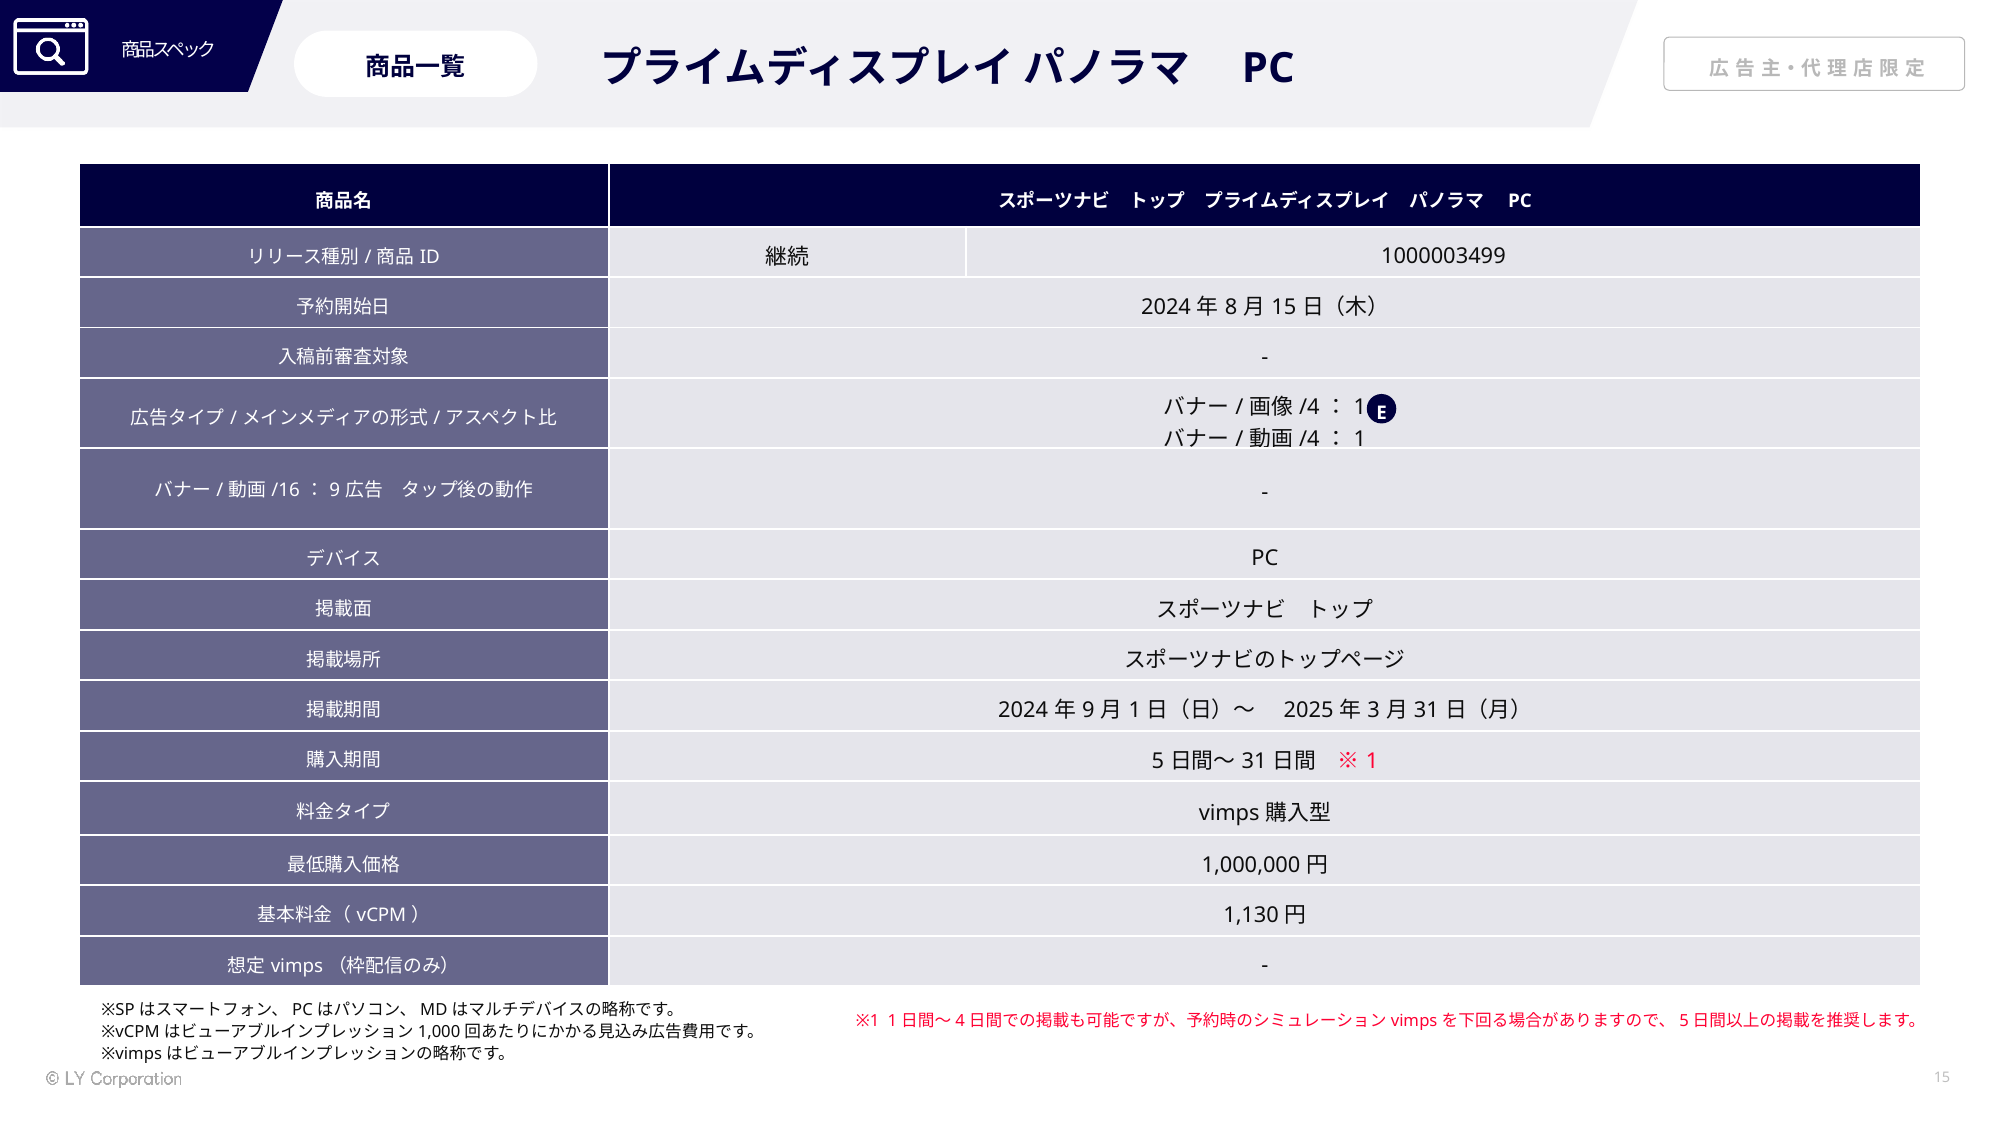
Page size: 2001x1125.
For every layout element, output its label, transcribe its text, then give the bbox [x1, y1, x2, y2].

table_cell - [610, 937, 1920, 985]
table_cell 5日間～31日間 ※1 [610, 732, 1920, 780]
table_cell 基本料金（vCPM） [80, 886, 608, 935]
table_cell バナー/動画/16：9広告 タップ後の動作 [80, 449, 608, 528]
table_cell 購入期間 [80, 732, 608, 780]
table_cell - [610, 328, 1920, 377]
table_cell 入稿前審査対象 [80, 328, 608, 377]
table_cell スポーツナビのトップページ [610, 631, 1920, 679]
text_box ※SPはスマートフォン、PCはパソコン、MDはマルチデバイスの略称です。 ※vCPMはビューアブルインプレッション1,000回あたりにかかる見込み広告費用です。 ※vimpsはビューアブルインプレッションの略称です。 [101, 996, 769, 1063]
table_cell 掲載面 [80, 580, 608, 629]
table_cell スポーツナビ トップ [610, 580, 1920, 629]
table_cell PC [610, 530, 1920, 578]
table_header スポーツナビ トップ プライムディスプレイ パノラマ PC [610, 164, 1920, 226]
table_cell - [610, 449, 1920, 528]
table_cell 掲載期間 [80, 681, 608, 730]
table_cell 1,130円 [610, 886, 1920, 935]
table_cell 掲載場所 [80, 631, 608, 679]
text_box E [1366, 393, 1397, 424]
text_box ※1 1日間～4日間での掲載も可能ですが、予約時のシミュレーションvimpsを下回る場合がありますので、5日間以上の掲載を推奨します。 [855, 1007, 1926, 1030]
text_box 商品一覧 [293, 29, 539, 98]
table_cell 継続 [610, 228, 965, 276]
table_cell 最低購入価格 [80, 836, 608, 884]
list プライムディスプレイ パノラマ PC [599, 41, 1481, 97]
table_cell 2024年9月1日（日）～ 2025年3月31日（月） [610, 681, 1920, 730]
table_cell リリース種別/商品ID [80, 228, 608, 276]
table_cell 2024年8月15日（木） [610, 278, 1920, 327]
table_cell バナー/画像/4：1 バナー/動画/4：1 [610, 379, 1920, 447]
table_cell 料金タイプ [80, 782, 608, 834]
table_cell 1,000,000円 [610, 836, 1920, 884]
list 商品スペック [97, 13, 240, 81]
table_cell vimps購入型 [610, 782, 1920, 834]
table_cell 予約開始日 [80, 278, 608, 327]
picture [9, 5, 92, 87]
table_header 商品名 [80, 164, 608, 226]
table_cell 広告タイプ/メインメディアの形式/アスペクト比 [80, 379, 608, 447]
picture [46, 1071, 181, 1088]
table_cell デバイス [80, 530, 608, 578]
table_cell 1000003499 [967, 228, 1920, 276]
table_cell 想定vimps（枠配信のみ） [80, 937, 608, 985]
